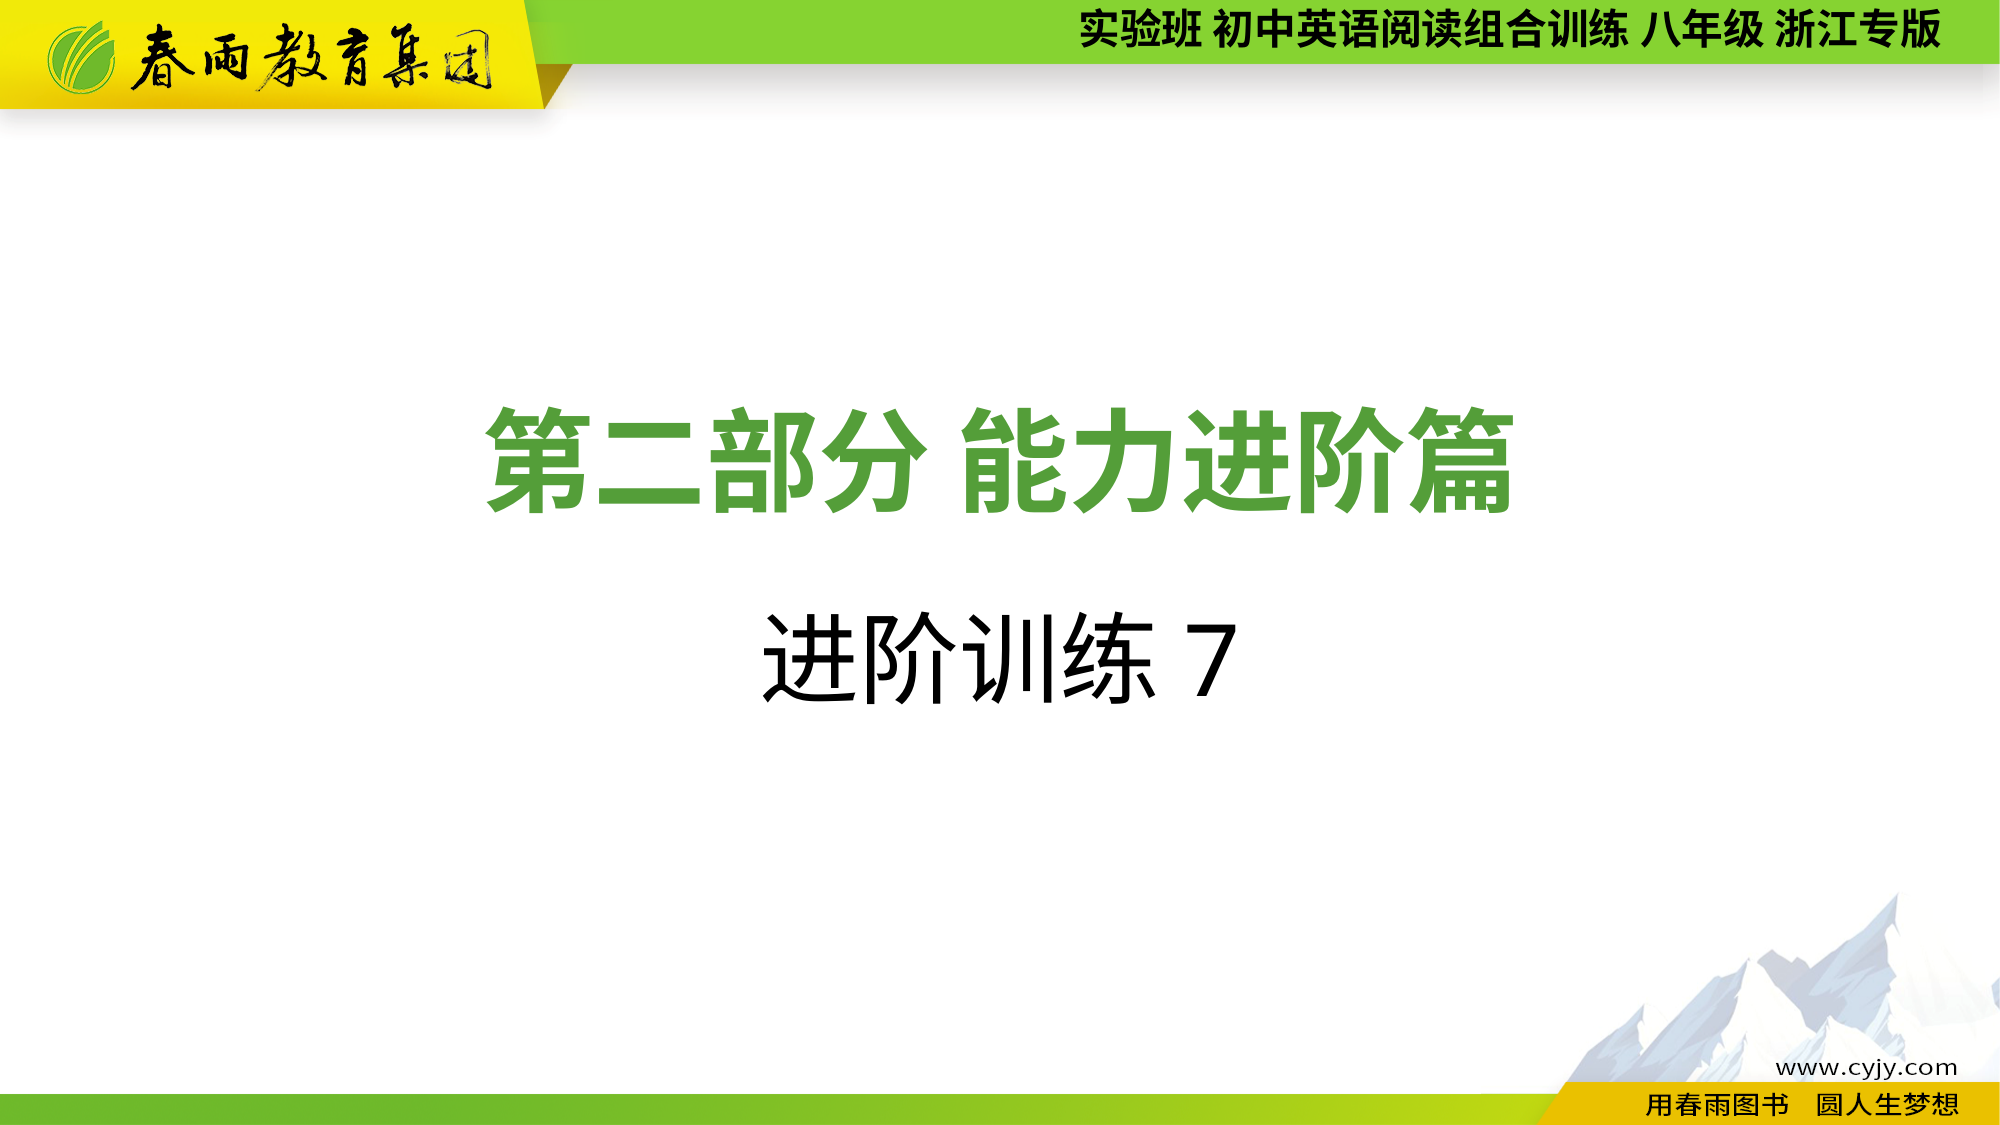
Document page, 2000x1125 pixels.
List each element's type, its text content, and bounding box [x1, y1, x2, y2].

text_box 进阶训练7 [54, 528, 1946, 724]
picture [0, 0, 2000, 1125]
text_box 第二部分 能力进阶篇 [54, 316, 1946, 528]
